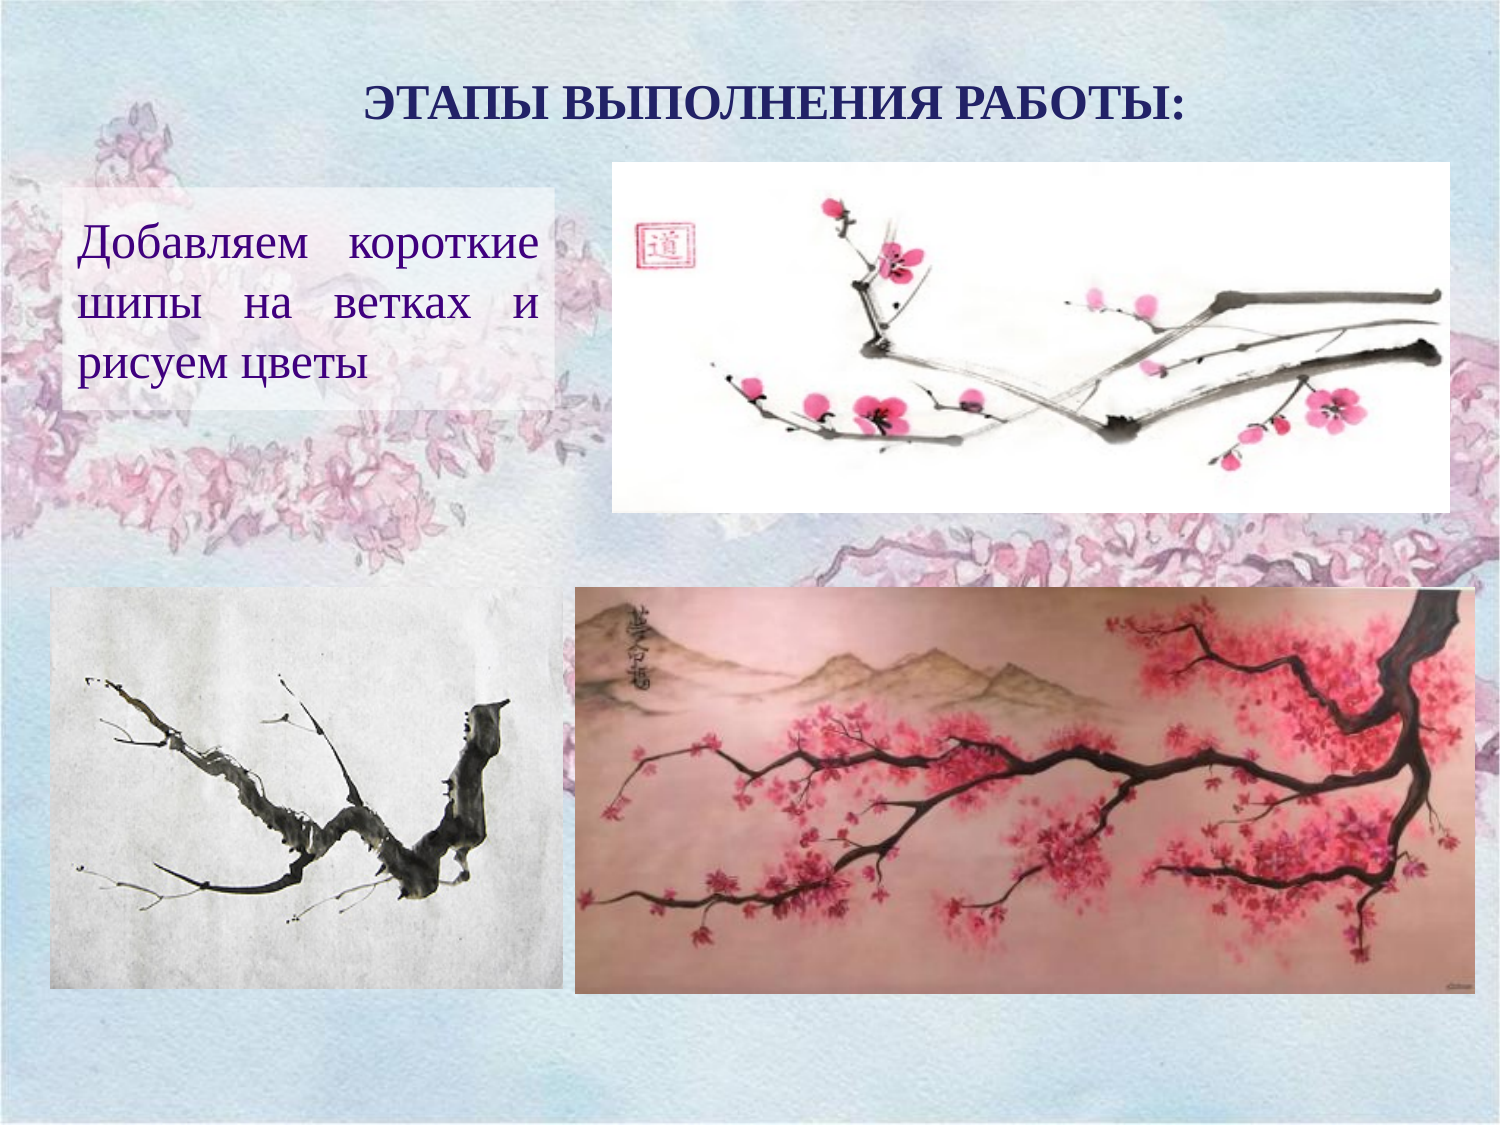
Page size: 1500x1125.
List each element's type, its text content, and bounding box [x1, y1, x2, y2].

text_box ЭТАПЫ ВЫПОЛНЕНИЯ РАБОТЫ: [162, 62, 1388, 138]
text_box Добавляем короткие шипы на ветках и рисуем цветы [62, 187, 555, 411]
picture [0, 0, 1500, 1125]
